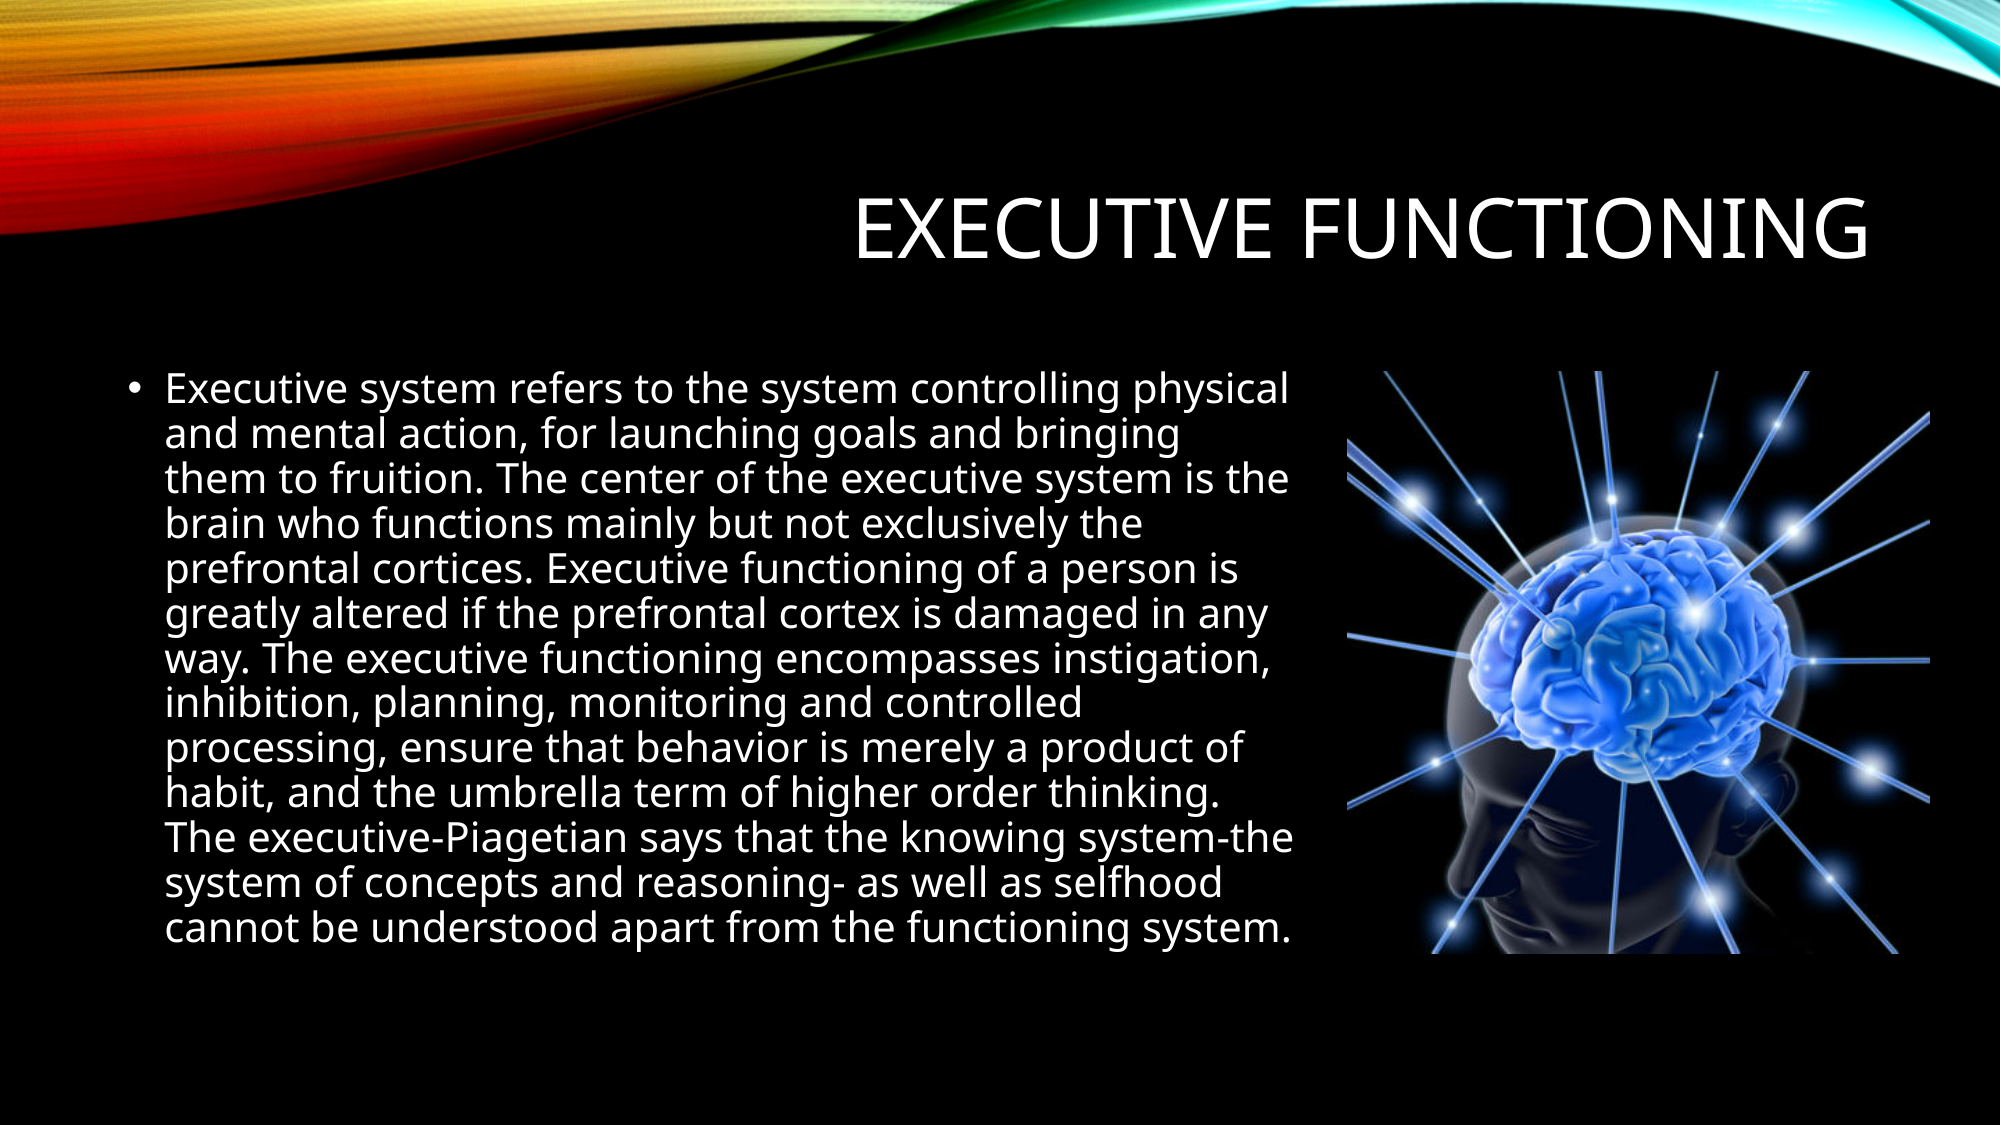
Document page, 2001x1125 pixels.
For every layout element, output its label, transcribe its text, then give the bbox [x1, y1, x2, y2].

picture [1346, 371, 1930, 955]
picture [0, 0, 2000, 237]
title Executive Functioning [474, 125, 1888, 338]
list Executive system refers to the system controlling physical and mental action, for launching goals and bringing them to fruition. The center of the executive system is the brain who functions mainly but not exclusively the prefrontal cortices. Executive functioning of a person is greatly altered if the prefrontal cortex is damaged in any way. The executive functioning encompasses instigation, inhibition, planning, monitoring and controlled processing, ensure that behavior is merely a product of habit, and the umbrella term of higher order thinking. The executive-Piagetian says that the knowing system-the system of concepts and reasoning- as well as selfhood cannot be understood apart from the functioning system. [112, 360, 1311, 1000]
